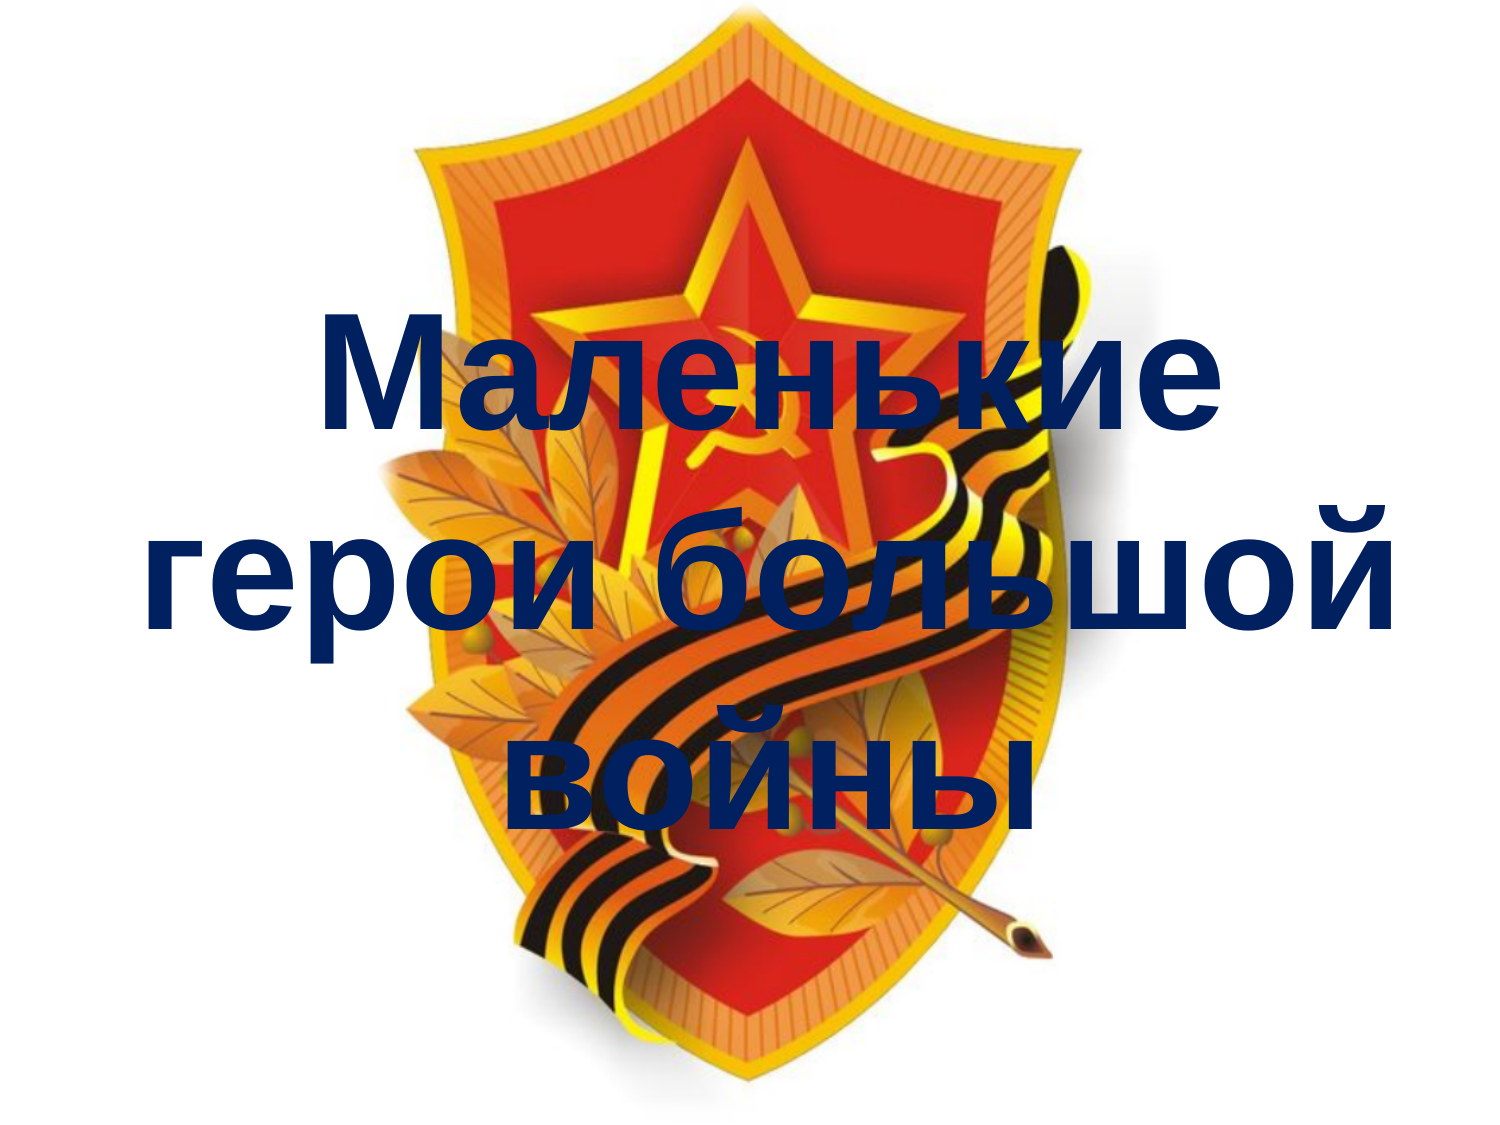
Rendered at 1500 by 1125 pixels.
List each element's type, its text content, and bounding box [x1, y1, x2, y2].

title Маленькие герои большой войны [1175, 0, 1454, 1125]
title Маленькие герои большой войны [88, 0, 370, 1125]
picture [373, 0, 1174, 1125]
